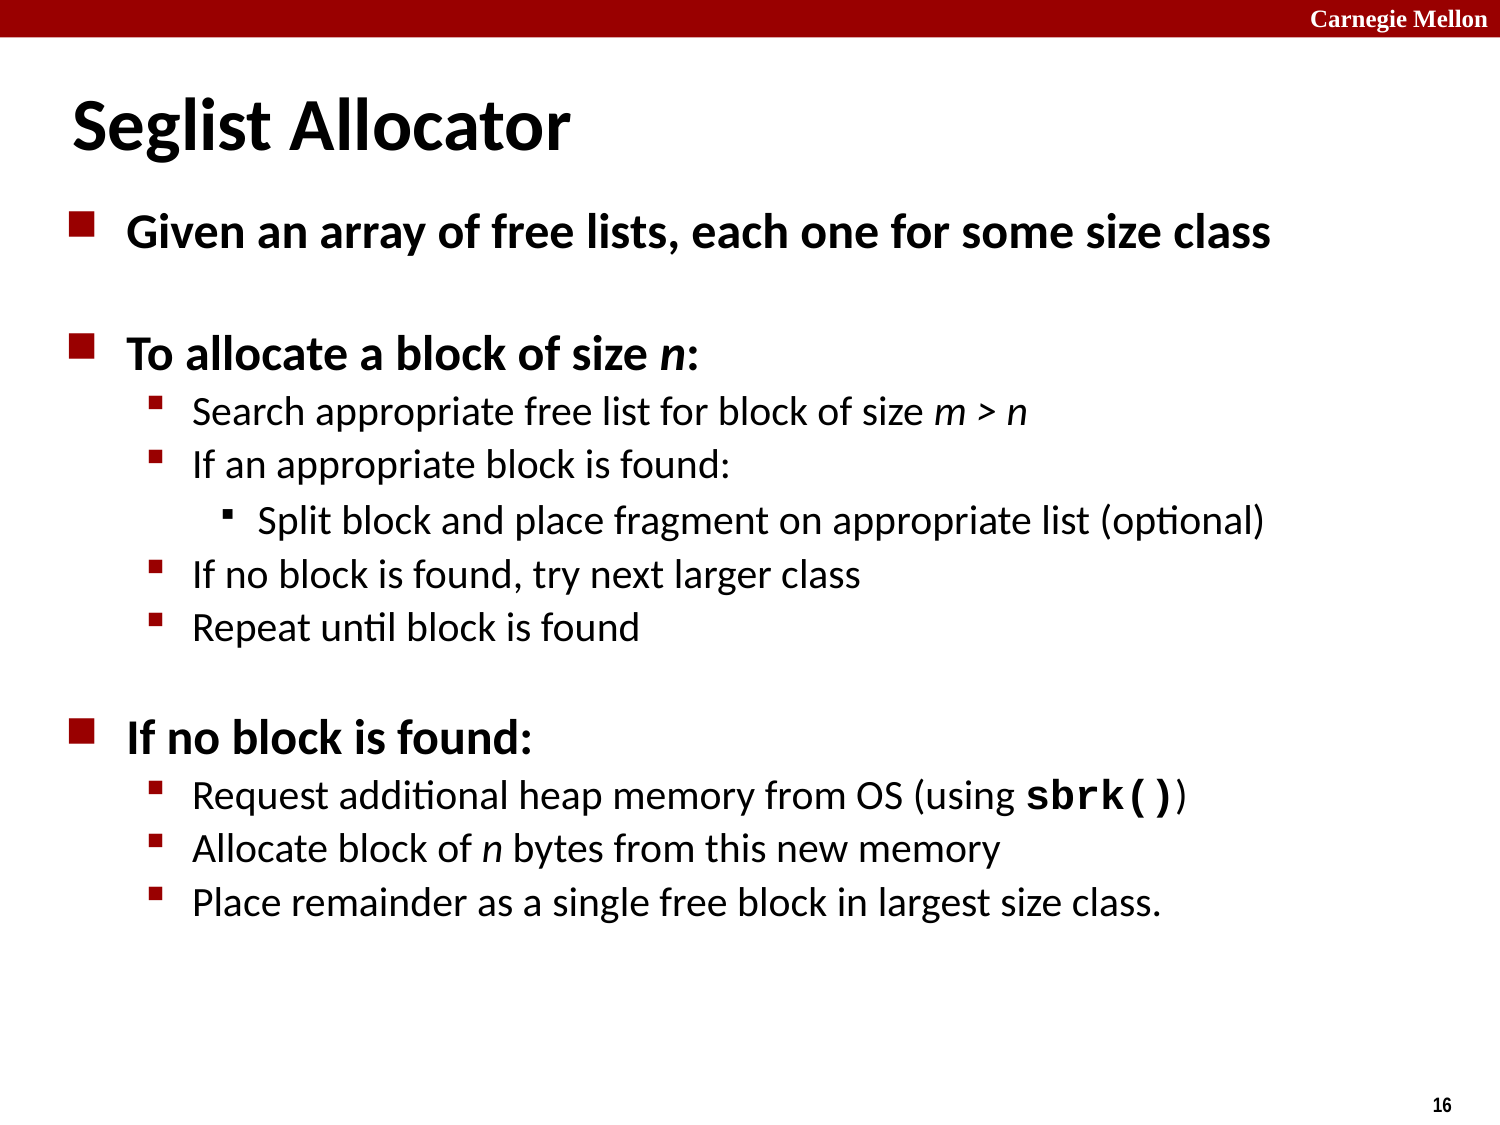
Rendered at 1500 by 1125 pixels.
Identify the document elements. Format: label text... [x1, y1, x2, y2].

title Seglist Allocator [57, 62, 1488, 192]
list Given an array of free lists, each one for some size class To allocate a block of size n: Search appropriate free list for block of size m > n If an appropriate block is found: Split block and place fragment on appropriate list (optional) If no block is found, try next larger class Repeat until block is found If no block is found: Request additional heap memory from OS (using sbrk()) Allocate block of n bytes from this new memory Place remainder as a single free block in largest size class. [55, 199, 1419, 1058]
